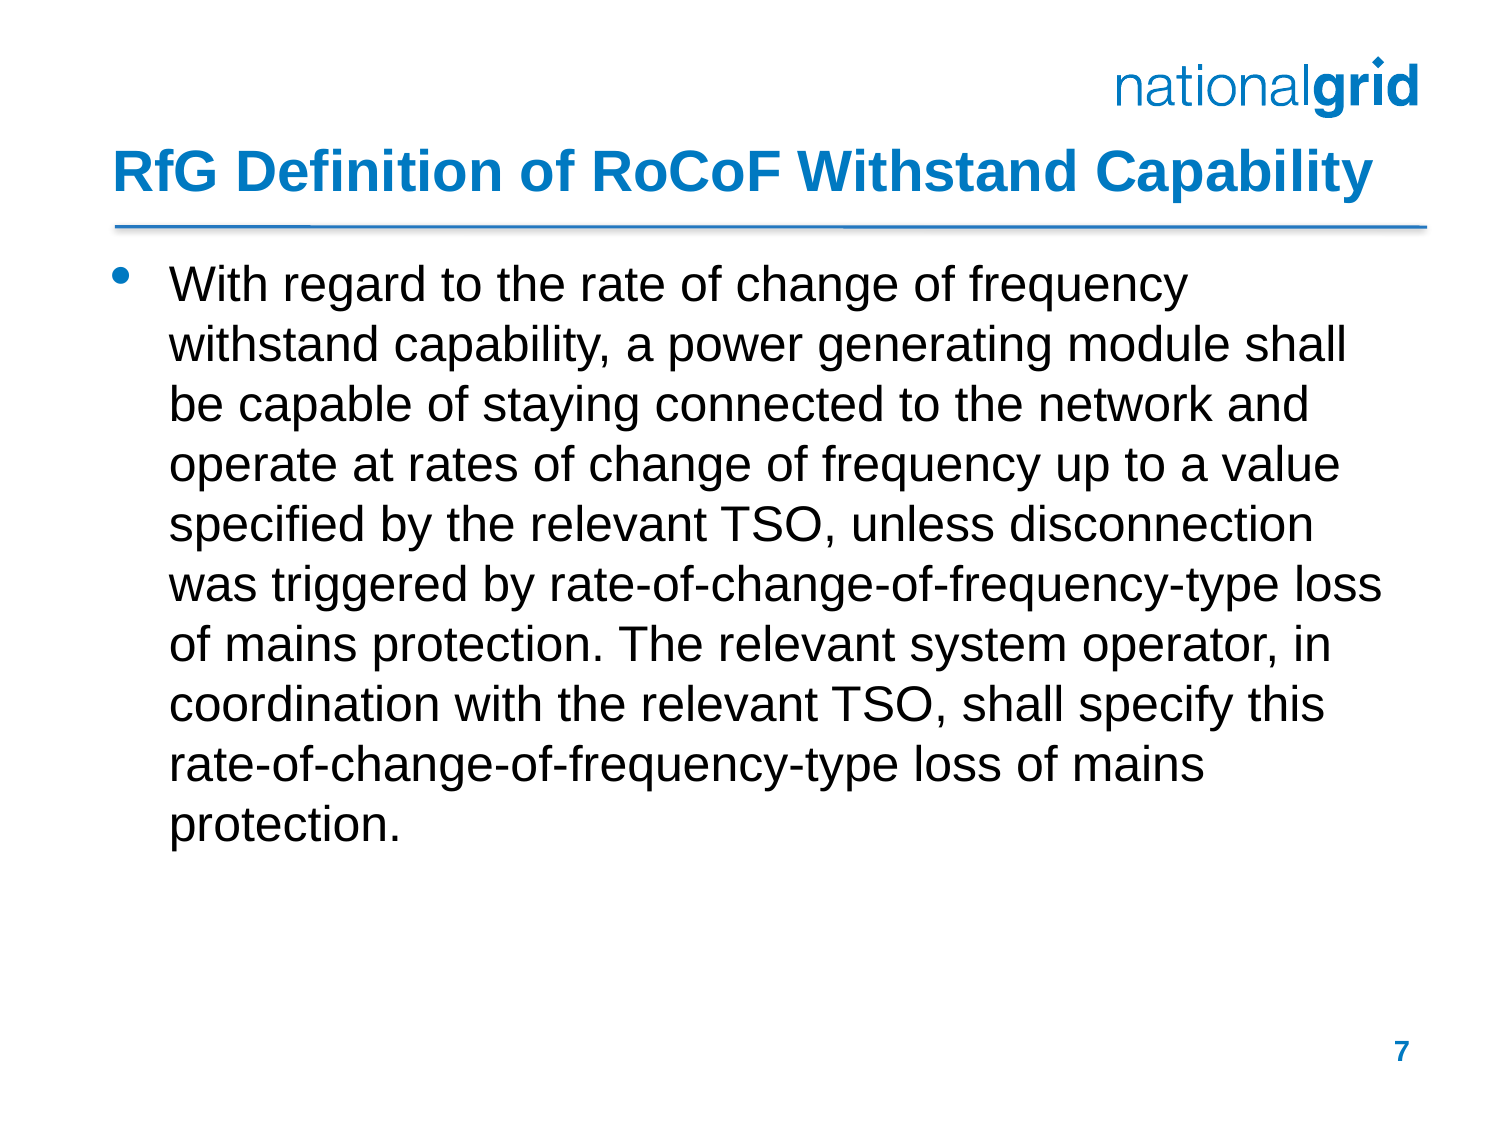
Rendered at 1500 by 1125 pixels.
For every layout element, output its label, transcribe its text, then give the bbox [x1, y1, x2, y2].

slide_number 7 [1074, 1024, 1425, 1103]
list With regard to the rate of change of frequency withstand capability, a power generating module shall be capable of staying connected to the network and operate at rates of change of frequency up to a value specified by the relevant TSO, unless disconnection was triggered by rate-of-change-of-frequency-type loss of mains protection. The relevant system operator, in coordination with the relevant TSO, shall specify this rate-of-change-of-frequency-type loss of mains protection. [97, 243, 1425, 1007]
title RfG Definition of RoCoF Withstand Capability [97, 125, 1425, 211]
